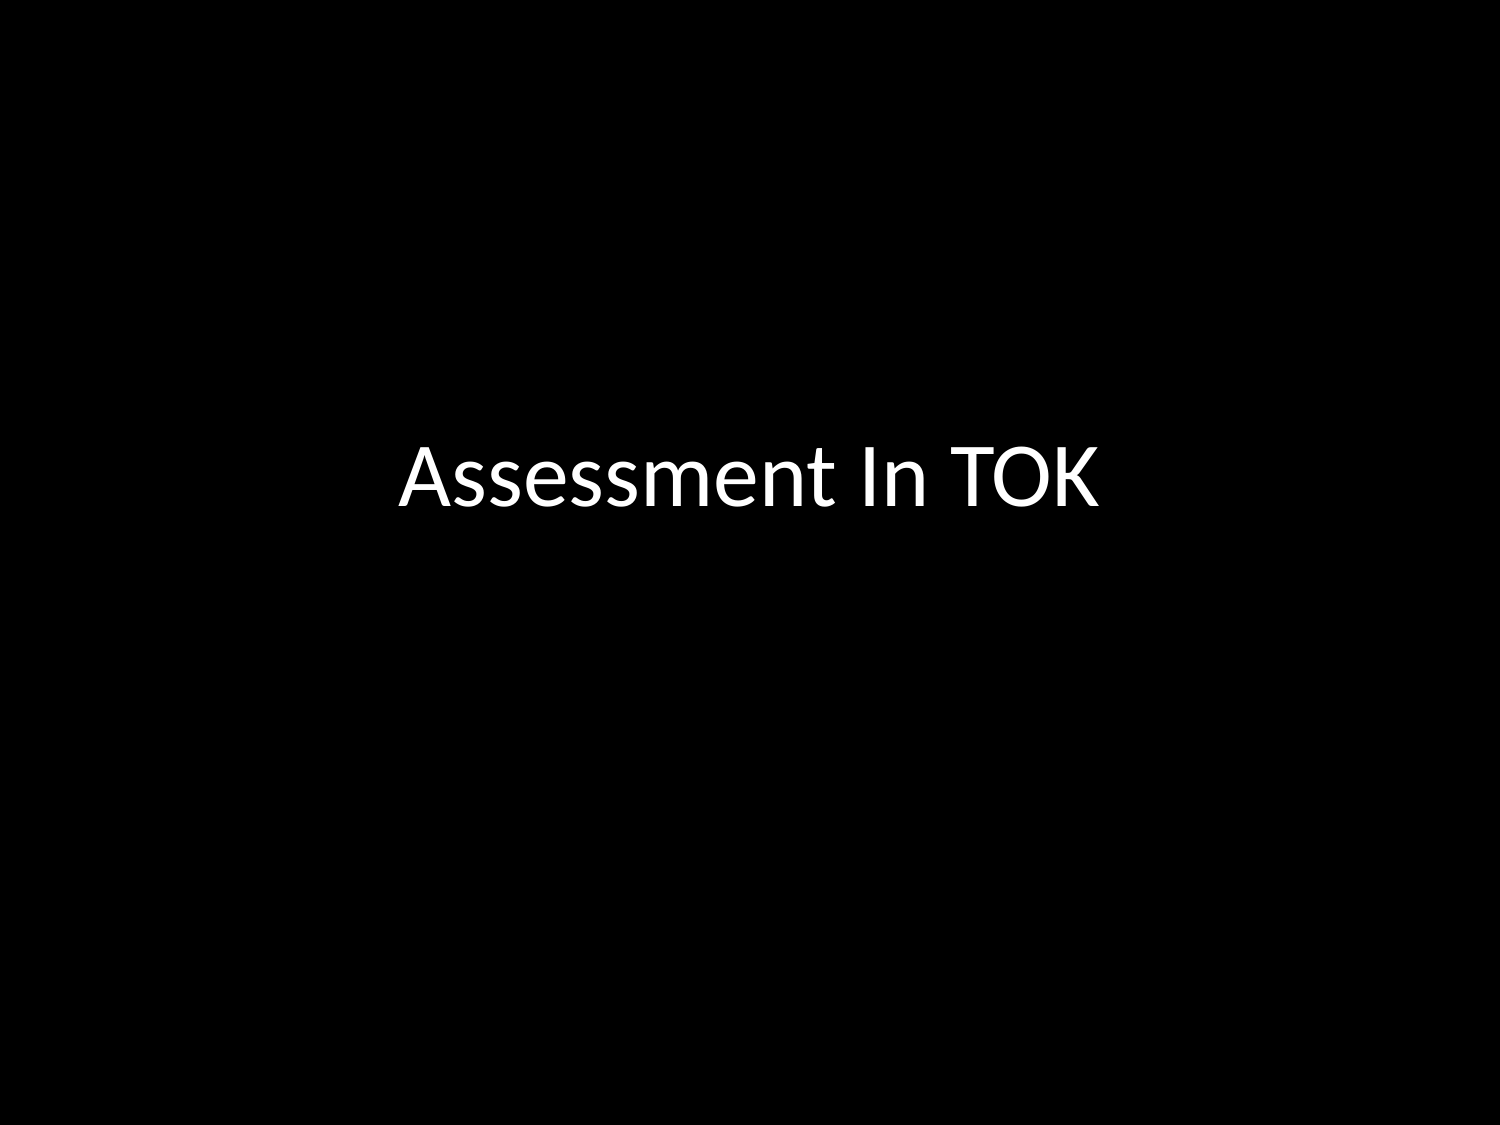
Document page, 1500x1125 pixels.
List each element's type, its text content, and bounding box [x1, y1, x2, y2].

title Assessment In TOK [112, 349, 1388, 591]
